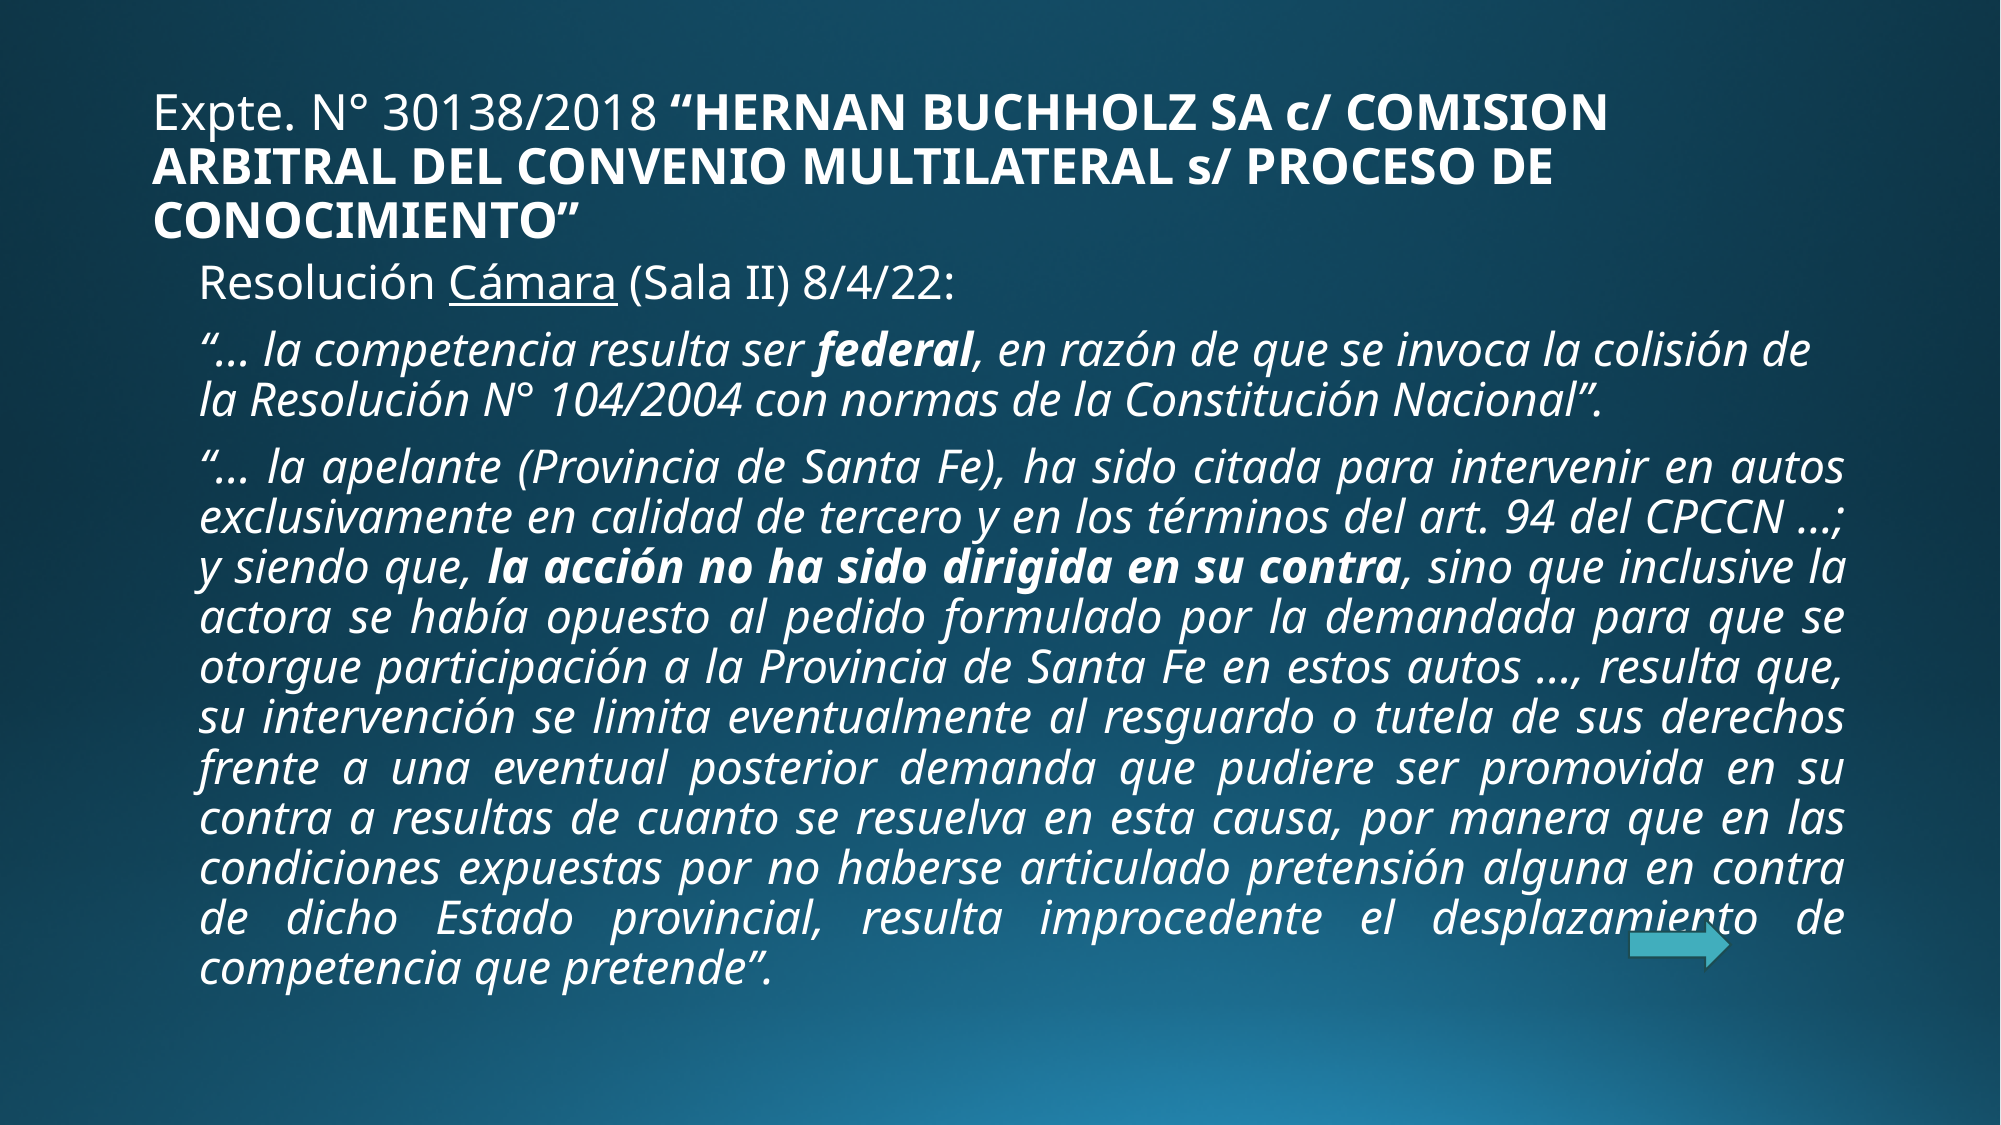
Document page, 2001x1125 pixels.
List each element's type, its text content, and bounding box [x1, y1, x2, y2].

title Expte. N° 30138/2018 “HERNAN BUCHHOLZ SA c/ COMISION ARBITRAL DEL CONVENIO MULTILATERAL s/ PROCESO DE CONOCIMIENTO” [137, 59, 1863, 278]
list Resolución Cámara (Sala II) 8/4/22: “… la competencia resulta ser federal, en razón de que se invoca la colisión de la Resolución N° 104/2004 con normas de la Constitución Nacional”. “… la apelante (Provincia de Santa Fe), ha sido citada para intervenir en autos exclusivamente en calidad de tercero y en los términos del art. 94 del CPCCN …; y siendo que, la acción no ha sido dirigida en su contra, sino que inclusive la actora se había opuesto al pedido formulado por la demandada para que se otorgue participación a la Provincia de Santa Fe en estos autos …, resulta que, su intervención se limita eventualmente al resguardo o tutela de sus derechos frente a una eventual posterior demanda que pudiere ser promovida en su contra a resultas de cuanto se resuelva en esta causa, por manera que en las condiciones expuestas por no haberse articulado pretensión alguna en contra de dicho Estado provincial, resulta improcedente el desplazamiento de competencia que pretende”. [183, 251, 1863, 1014]
picture [0, 0, 2001, 1125]
text_box [1627, 916, 1733, 974]
